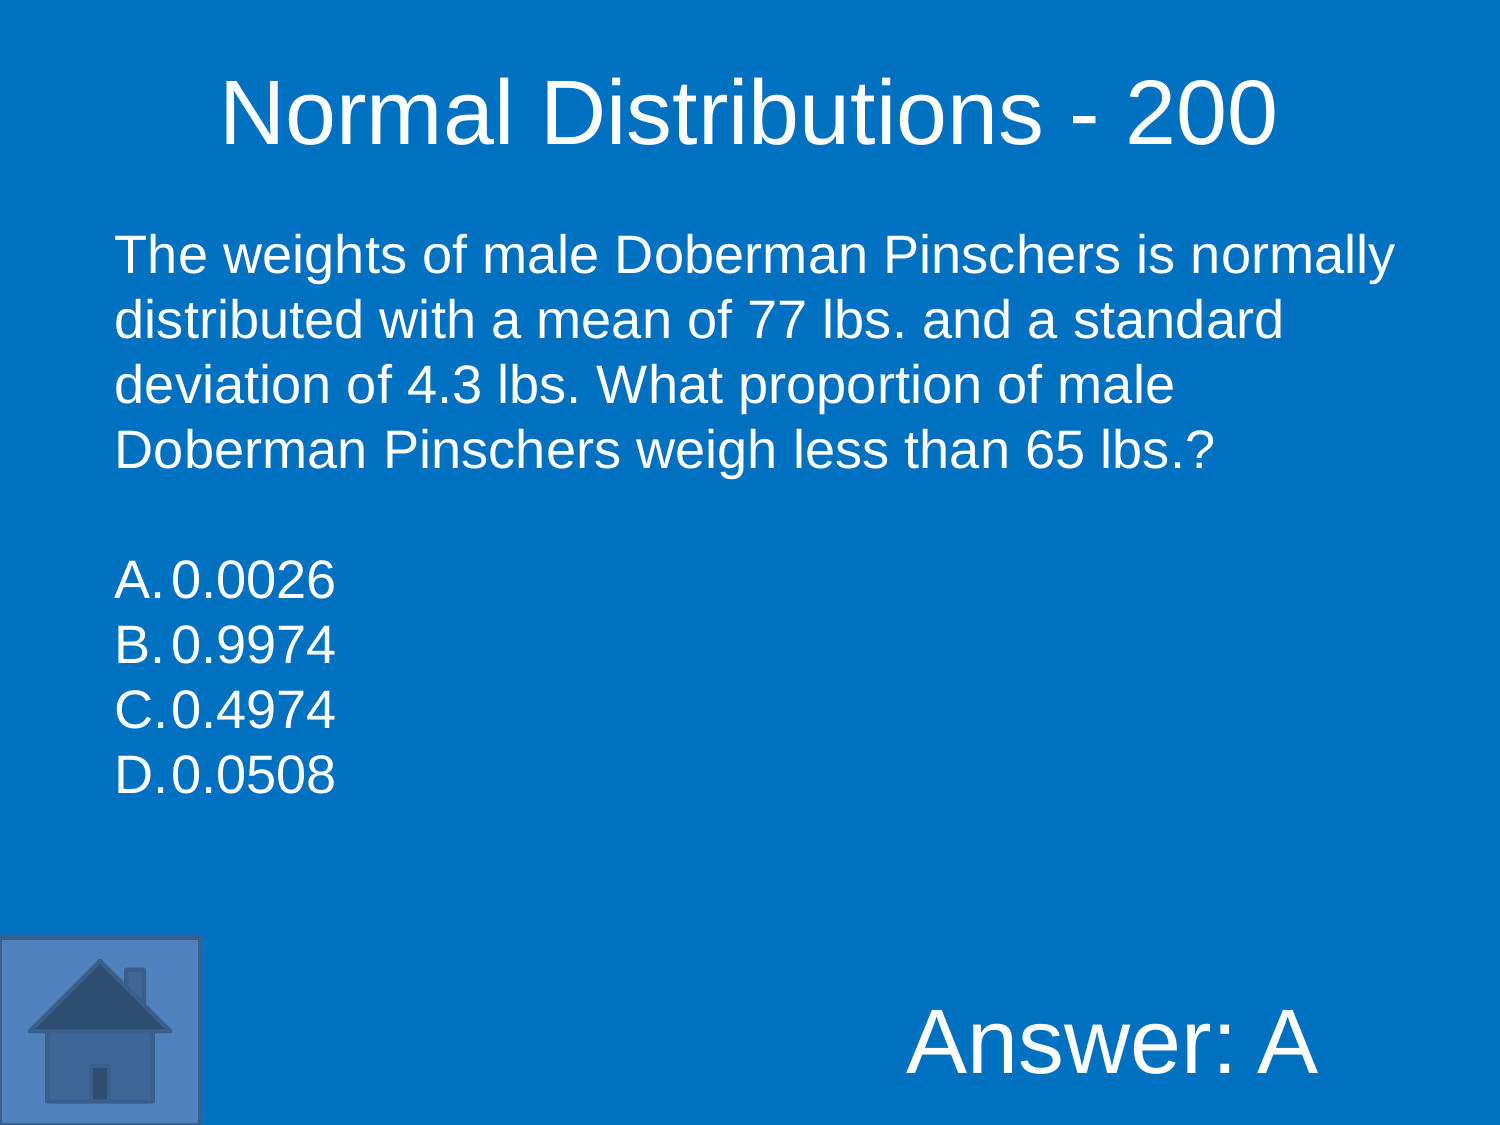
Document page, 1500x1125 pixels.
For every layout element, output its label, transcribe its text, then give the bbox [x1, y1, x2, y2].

text_box Answer: A [891, 974, 1442, 1100]
text_box [0, 935, 202, 1125]
text_box The weights of male Doberman Pinschers is normally distributed with a mean of 77 lbs. and a standard deviation of 4.3 lbs. What proportion of male Doberman Pinschers weigh less than 65 lbs.? 0.0026 0.9974 0.4974 0.0508 [99, 212, 1425, 812]
text_box Normal Distributions - 200 [74, 45, 1425, 233]
